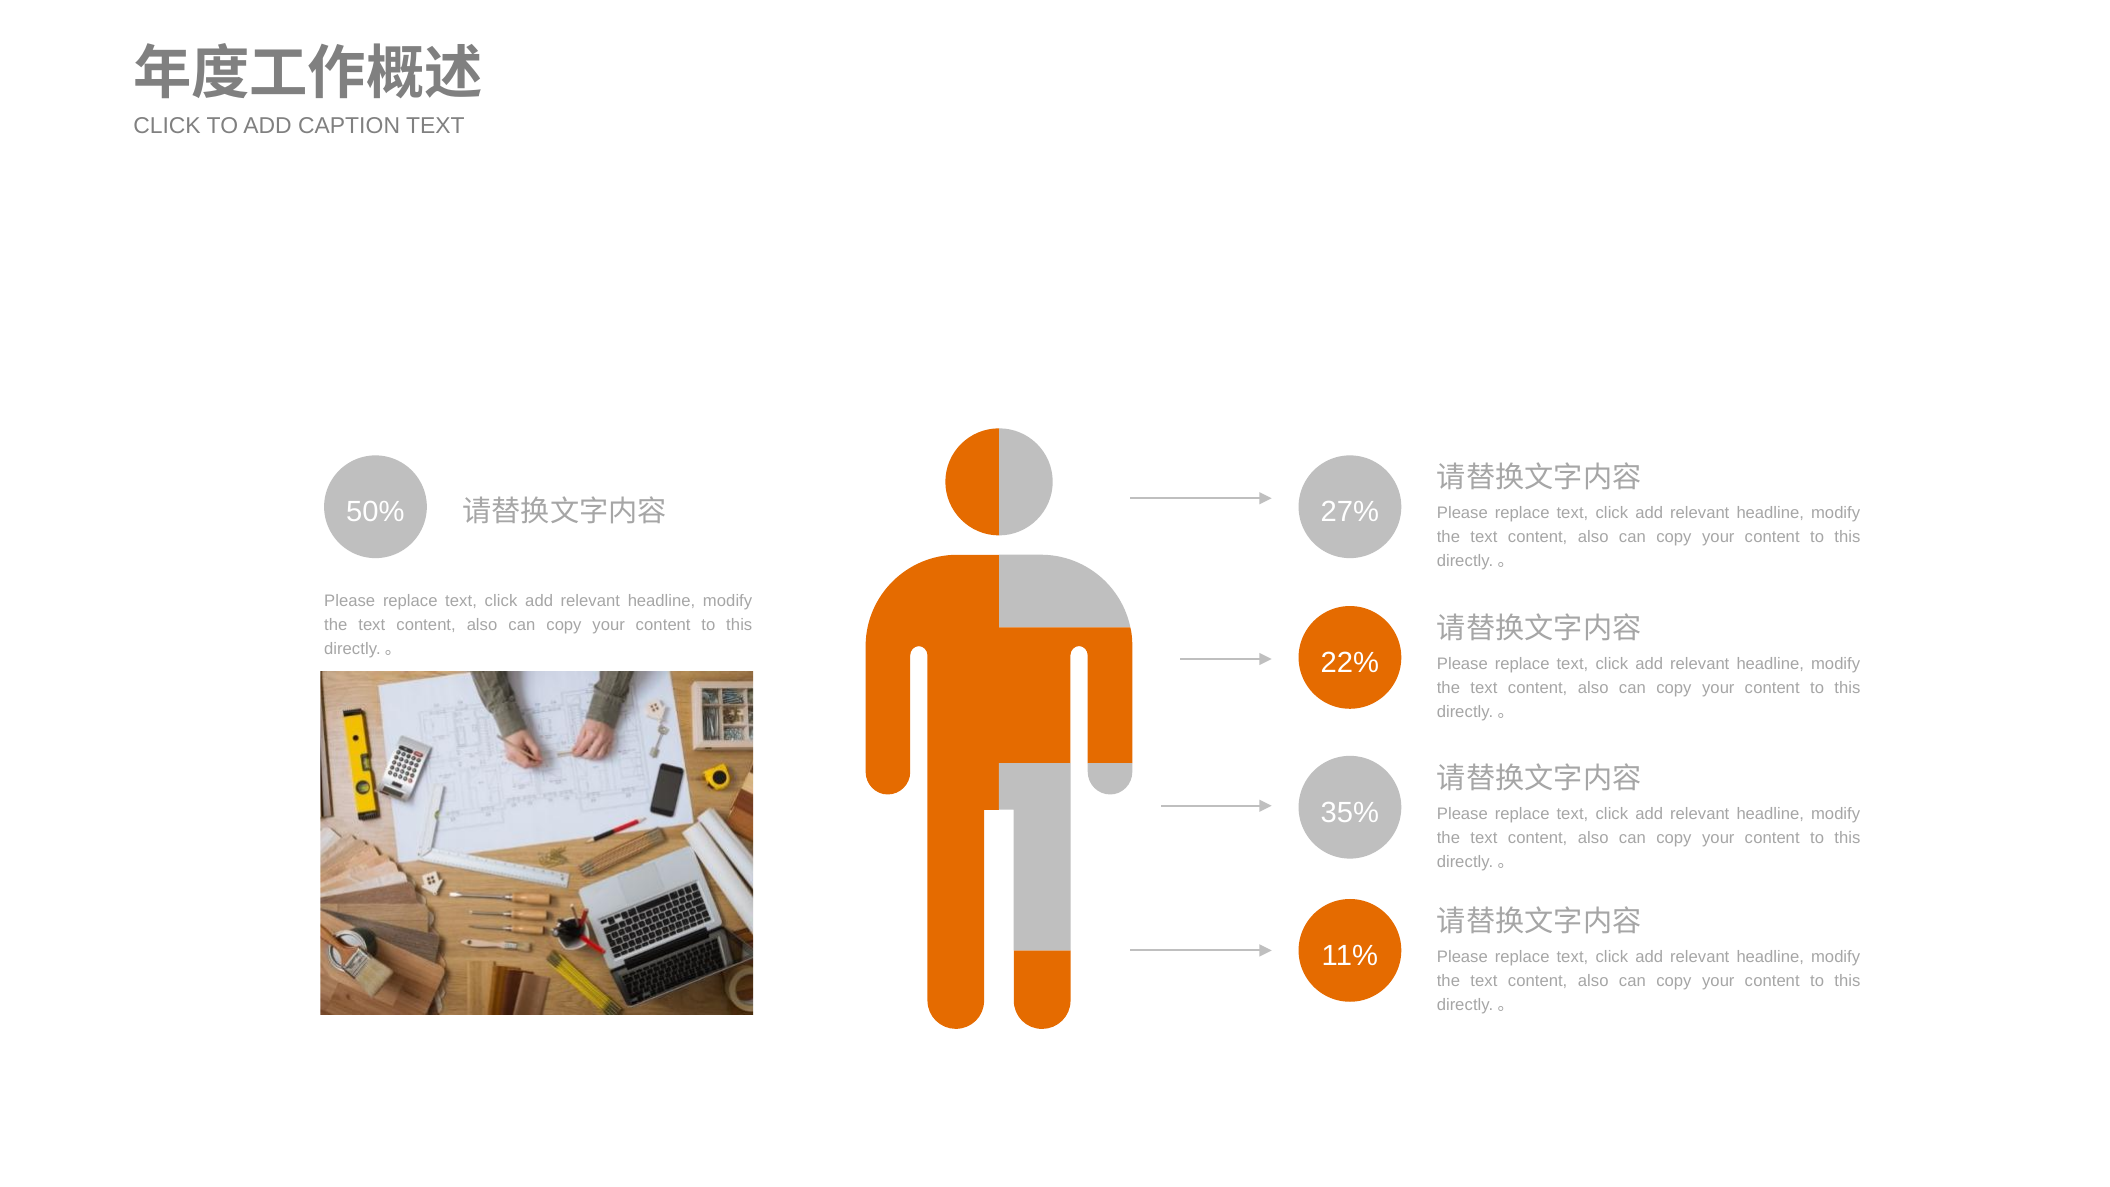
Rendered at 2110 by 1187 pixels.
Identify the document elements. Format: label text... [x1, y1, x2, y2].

text_box [319, 670, 754, 1015]
text_box Please replace text, click add relevant headline, modify the text content, also can copy your content to this directly.。 [324, 586, 754, 670]
text_box 请替换文字内容 [1436, 752, 1862, 795]
text_box 请替换文字内容 [1436, 895, 1862, 938]
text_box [998, 763, 1133, 951]
text_box Please replace text, click add relevant headline, modify the text content, also can copy your content to this directly.。 [1436, 648, 1862, 737]
text_box 请替换文字内容 [462, 485, 753, 528]
text_box 年度工作概述 [133, 35, 513, 106]
text_box 11% [1297, 897, 1403, 1003]
text_box 27% [1297, 454, 1403, 560]
text_box Please replace text, click add relevant headline, modify the text content, also can copy your content to this directly.。 [1436, 798, 1862, 887]
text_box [999, 428, 1131, 628]
text_box 请替换文字内容 [1436, 451, 1862, 494]
text_box 22% [1297, 604, 1403, 710]
text_box Please replace text, click add relevant headline, modify the text content, also can copy your content to this directly.。 [1436, 498, 1862, 587]
text_box CLICK TO ADD CAPTION TEXT [133, 110, 513, 138]
text_box 请替换文字内容 [1436, 602, 1862, 645]
text_box 50% [323, 454, 428, 560]
text_box Please replace text, click add relevant headline, modify the text content, also can copy your content to this directly.。 [1436, 941, 1862, 1030]
text_box 35% [1297, 754, 1403, 860]
text_box [999, 628, 1133, 763]
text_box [865, 428, 999, 1029]
text_box [1013, 951, 1071, 1029]
